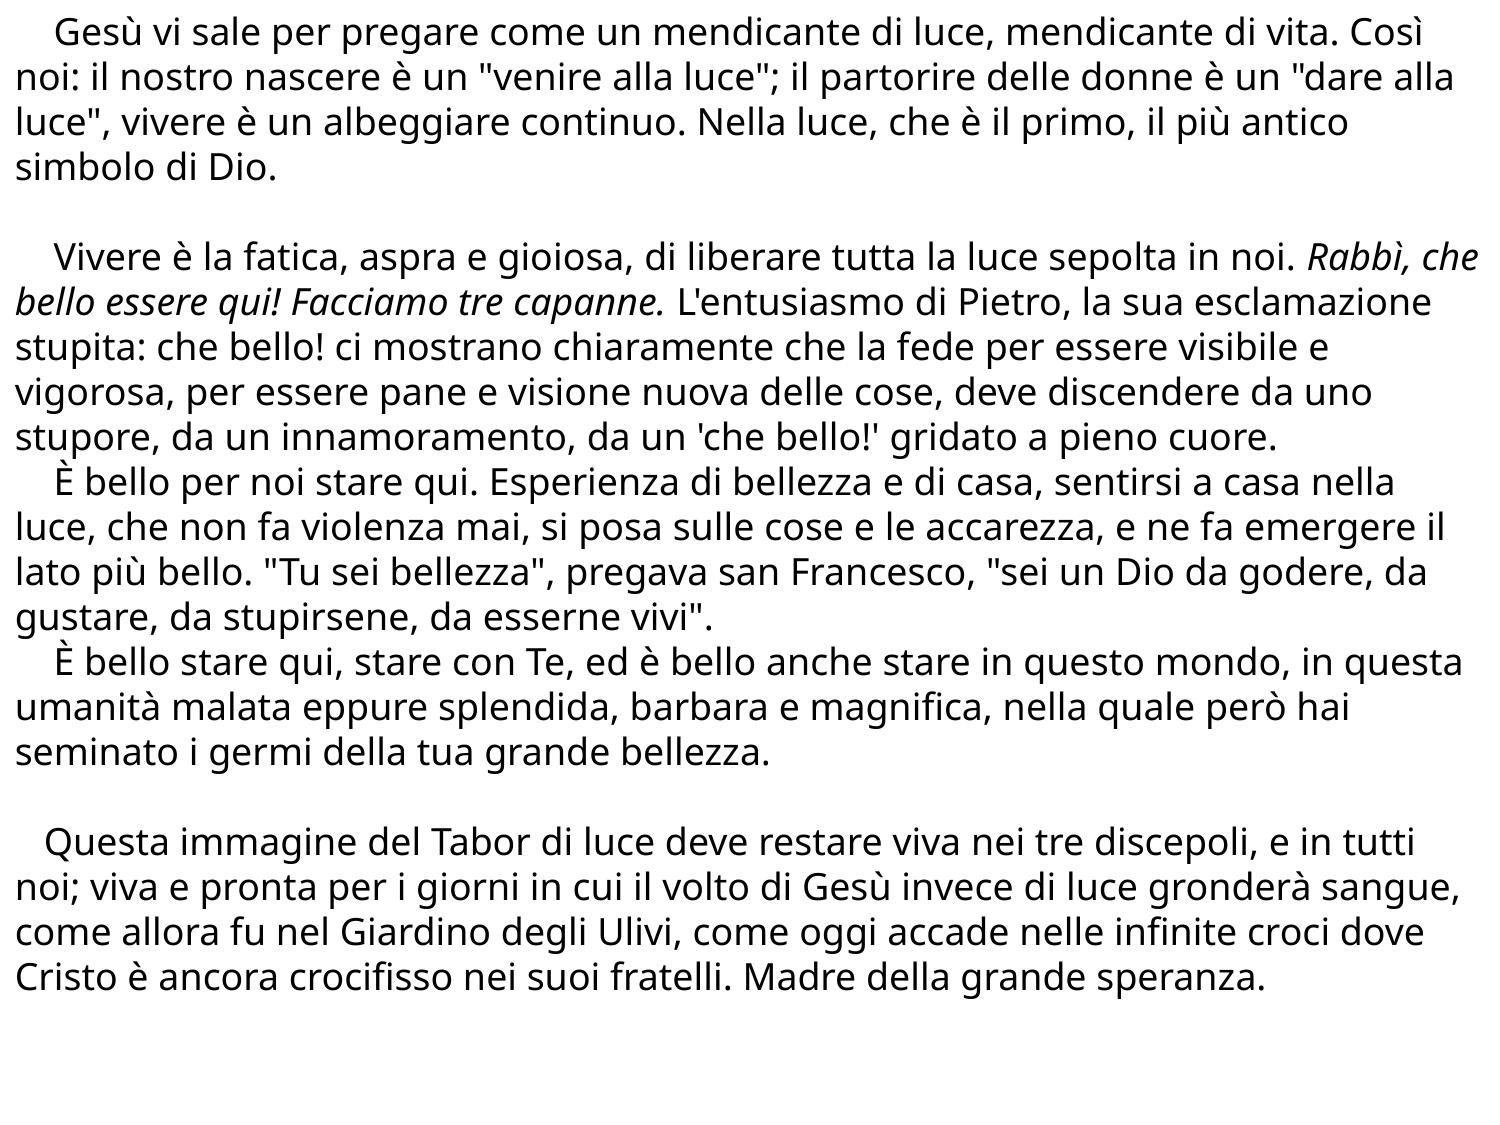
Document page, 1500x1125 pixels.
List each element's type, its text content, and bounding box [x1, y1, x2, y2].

text_box Gesù vi sale per pregare come un mendicante di luce, mendicante di vita. Così noi: il nostro nascere è un "venire alla luce"; il partorire delle donne è un "dare alla luce", vivere è un albeggiare continuo. Nella luce, che è il primo, il più antico simbolo di Dio. Vivere è la fatica, aspra e gioiosa, di liberare tutta la luce sepolta in noi. Rabbì, che bello essere qui! Facciamo tre capanne. L'entusiasmo di Pietro, la sua esclamazione stupita: che bello! ci mostrano chiaramente che la fede per essere visibile e vigorosa, per essere pane e visione nuova delle cose, deve discendere da uno stupore, da un innamoramento, da un 'che bello!' gridato a pieno cuore. È bello per noi stare qui. Esperienza di bellezza e di casa, sentirsi a casa nella luce, che non fa violenza mai, si posa sulle cose e le accarezza, e ne fa emergere il lato più bello. "Tu sei bellezza", pregava san Francesco, "sei un Dio da godere, da gustare, da stupirsene, da esserne vivi". È bello stare qui, stare con Te, ed è bello anche stare in questo mondo, in questa umanità malata eppure splendida, barbara e magnifica, nella quale però hai seminato i germi della tua grande bellezza. Questa immagine del Tabor di luce deve restare viva nei tre discepoli, e in tutti noi; viva e pronta per i giorni in cui il volto di Gesù invece di luce gronderà sangue, come allora fu nel Giardino degli Ulivi, come oggi accade nelle infinite croci dove Cristo è ancora crocifisso nei suoi fratelli. Madre della grande speranza. [0, 0, 1500, 1074]
